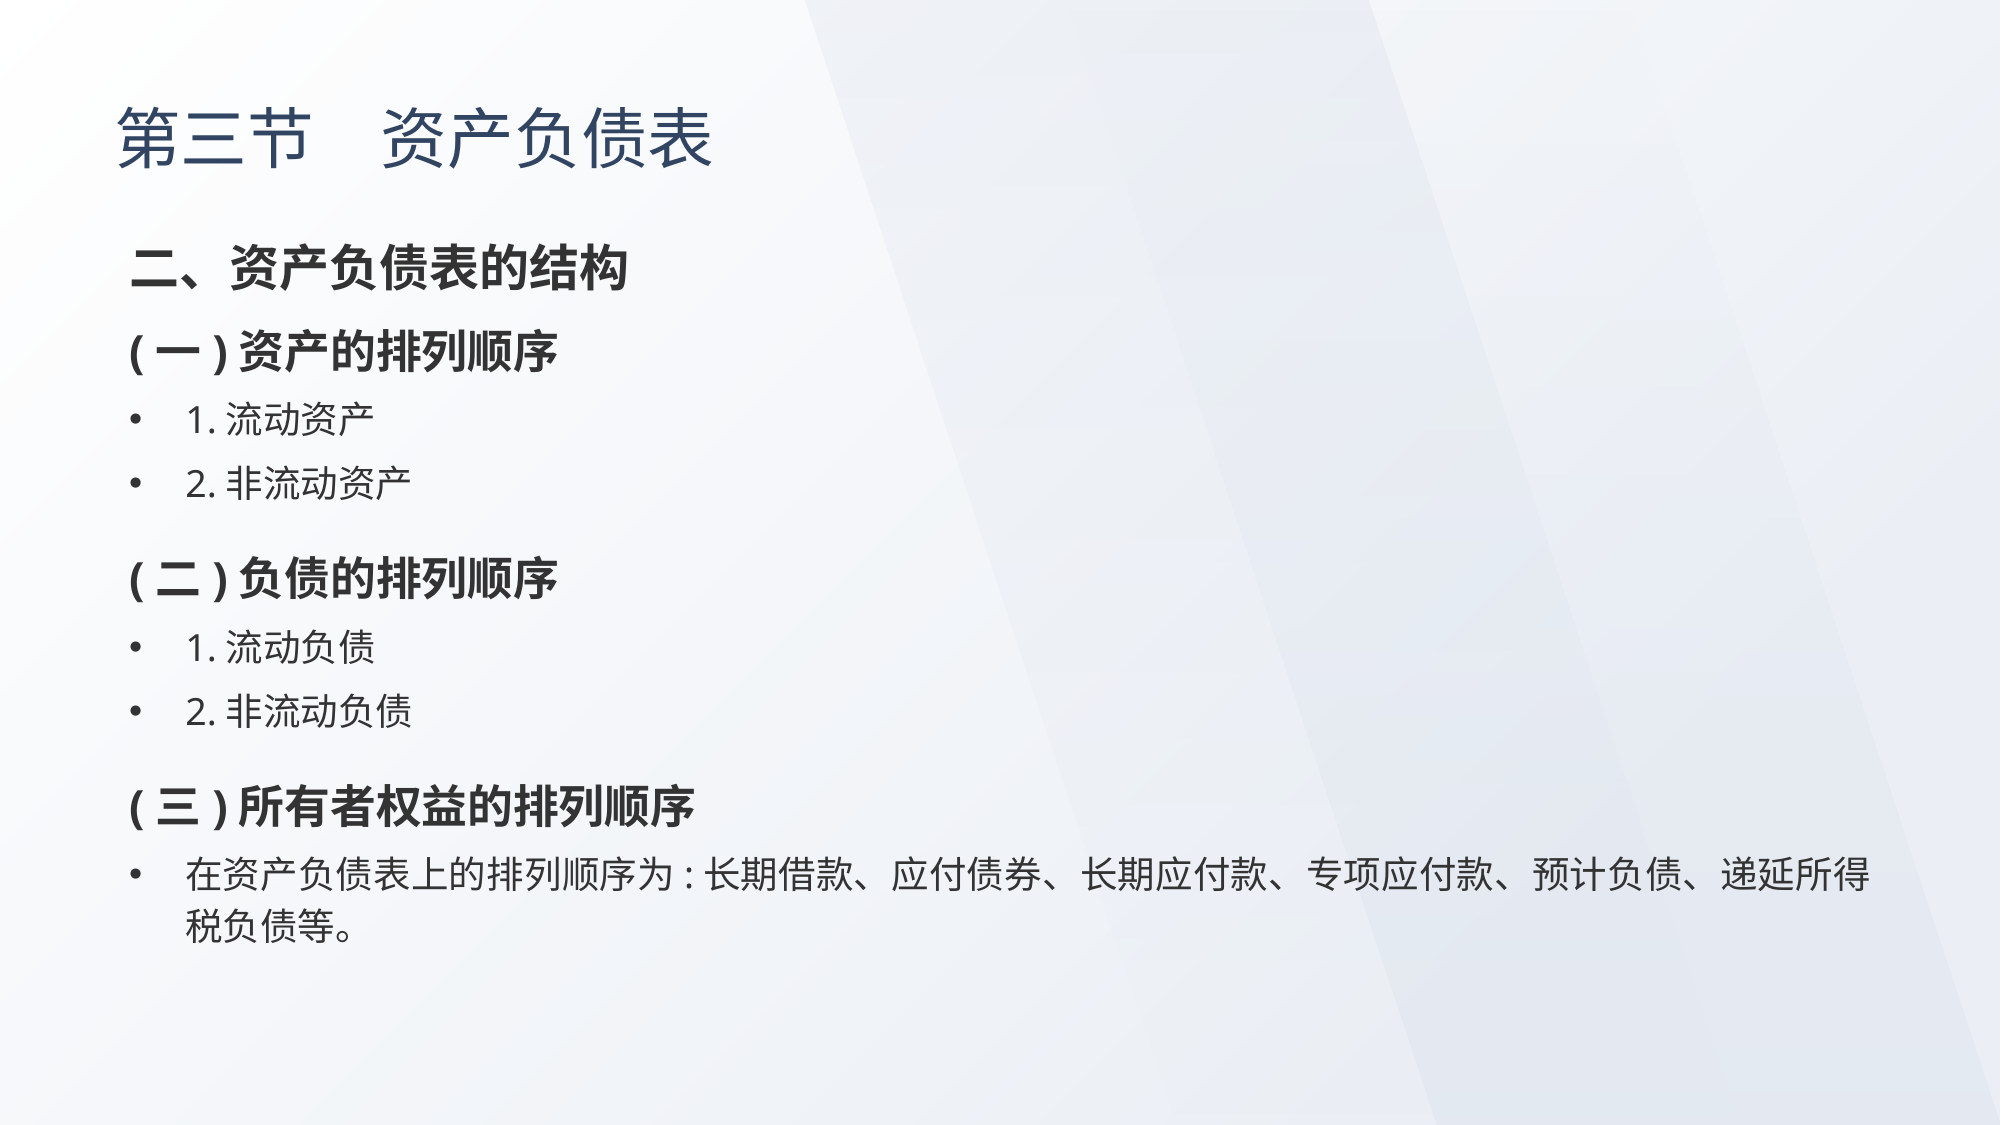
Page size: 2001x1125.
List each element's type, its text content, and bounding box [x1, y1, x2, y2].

title 第三节 资产负债表 [114, 59, 1886, 178]
text_box 二、资产负债表的结构 (一)资产的排列顺序 1.流动资产 2.非流动资产 (二)负债的排列顺序 1.流动负债 2.非流动负债 (三)所有者权益的排列顺序 在资产负债表上的排列顺序为:长期借款、应付债券、长期应付款、专项应付款、预计负债、递延所得税负债等。 [114, 213, 1886, 1013]
